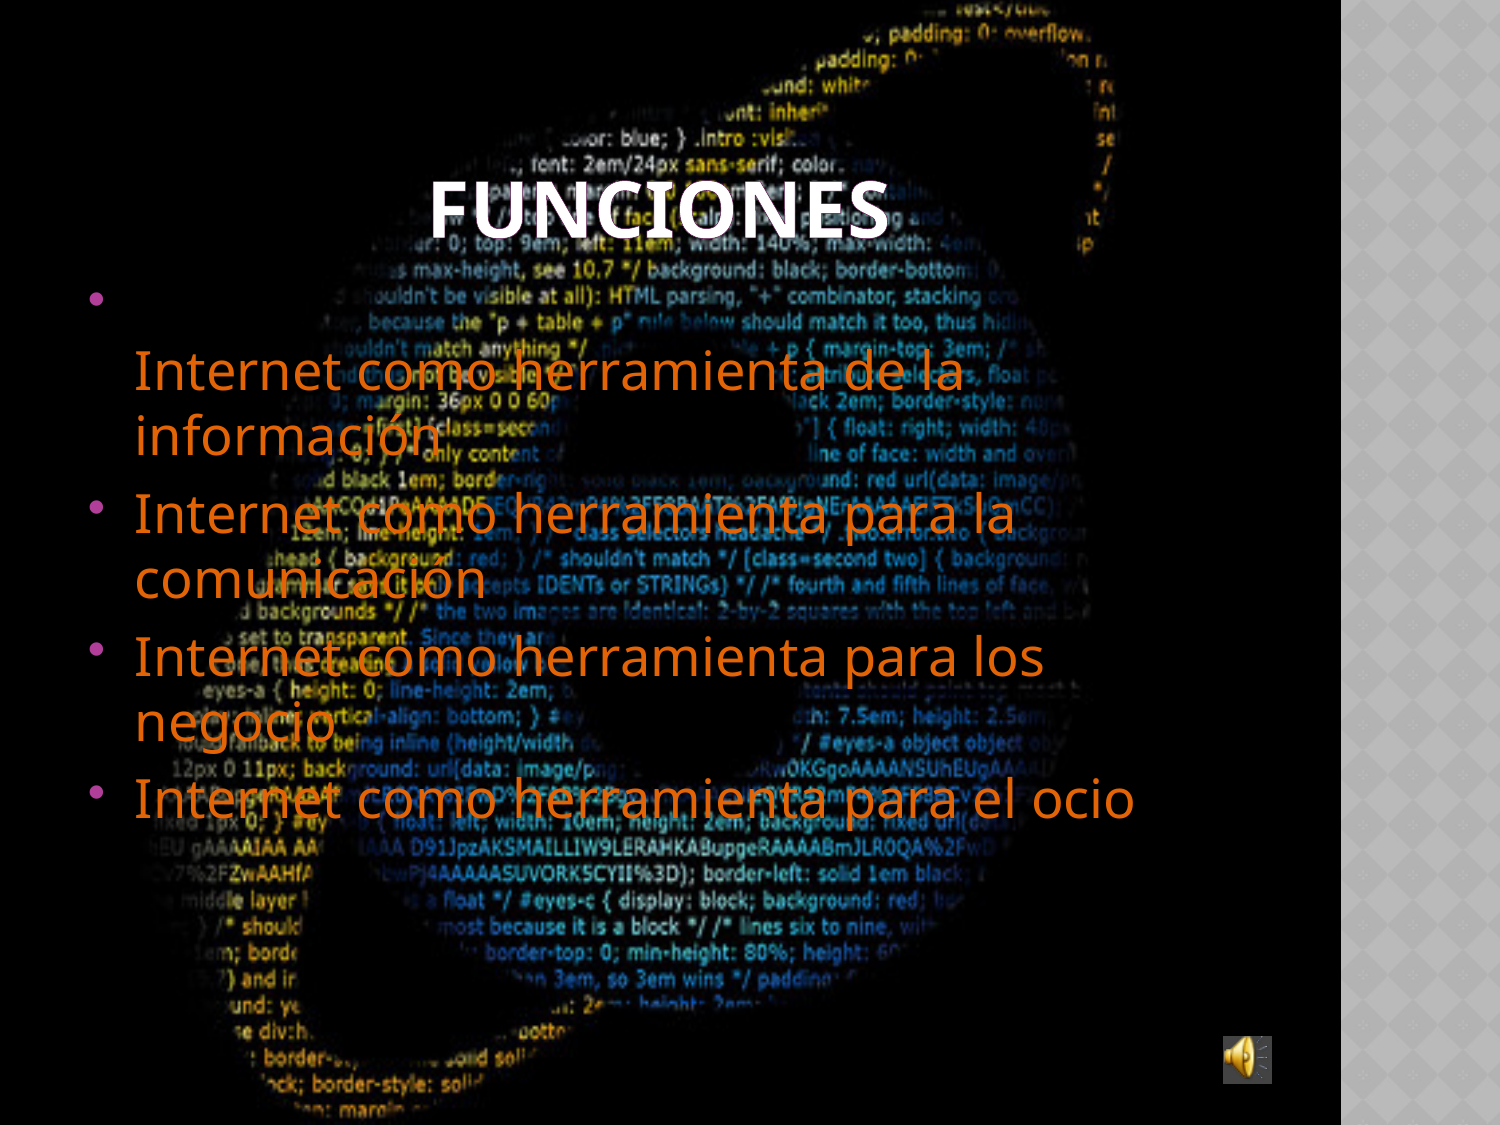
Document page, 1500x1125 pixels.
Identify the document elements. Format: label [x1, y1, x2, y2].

picture [0, 0, 1341, 1125]
